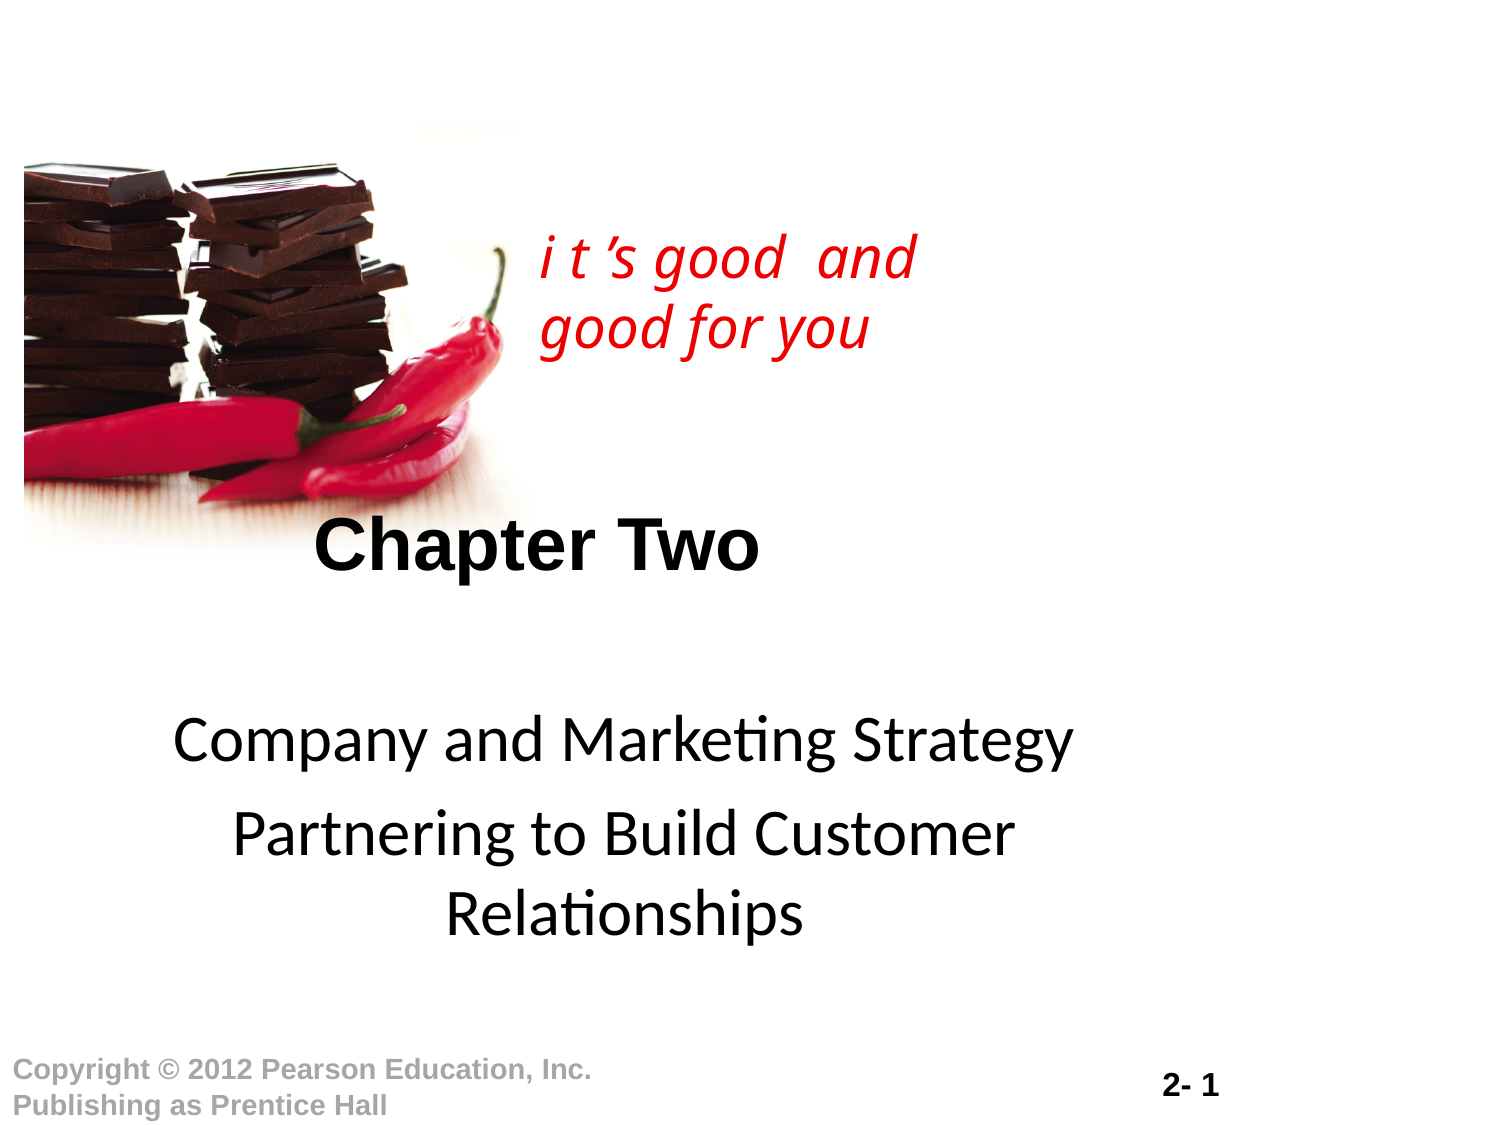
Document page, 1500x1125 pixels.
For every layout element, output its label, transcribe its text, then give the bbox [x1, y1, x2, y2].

picture [24, 125, 550, 374]
title Chapter Two [0, 374, 1126, 617]
subtitle Company and Marketing Strategy Partnering to Build Customer Relationships [99, 687, 1151, 976]
